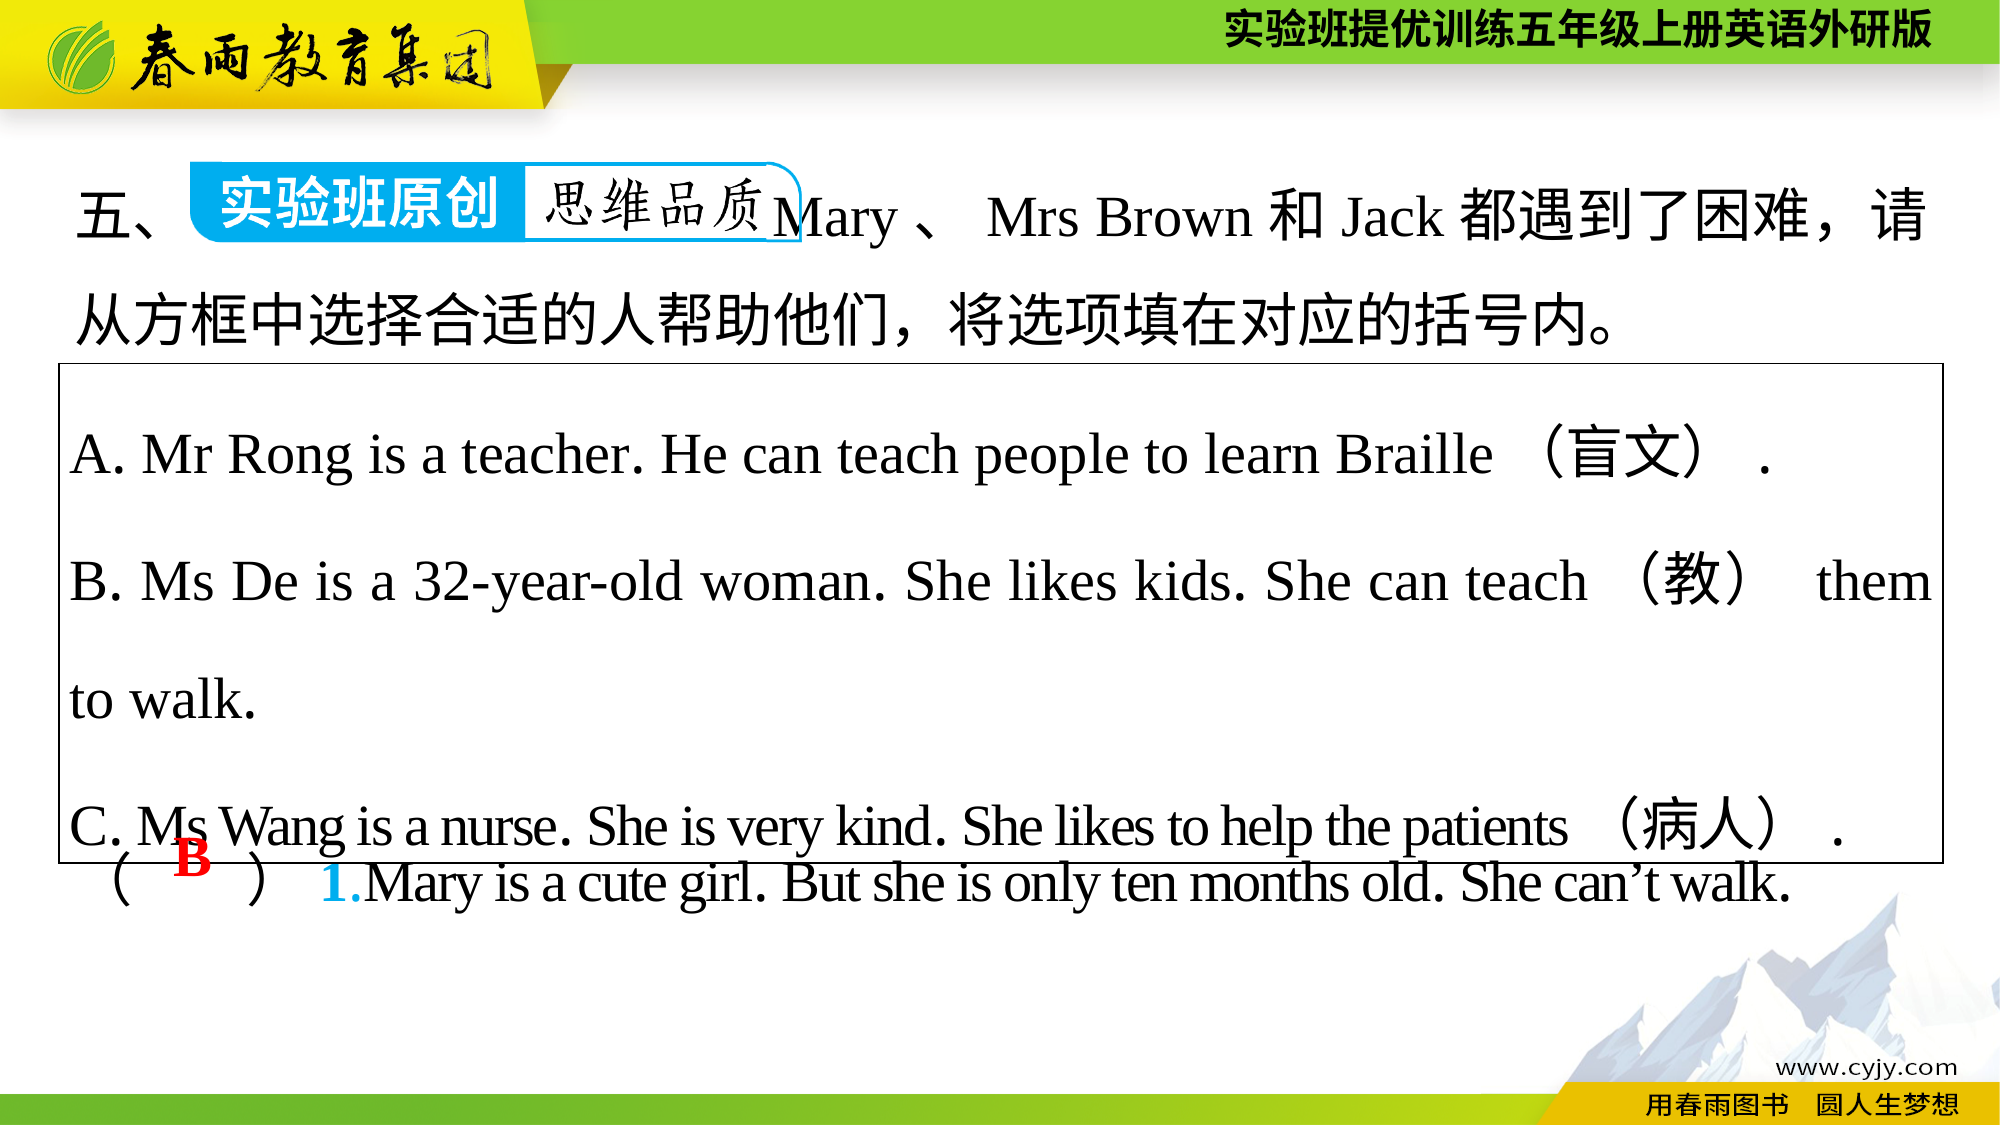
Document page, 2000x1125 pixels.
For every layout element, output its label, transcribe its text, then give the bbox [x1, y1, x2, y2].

text_box B [158, 810, 227, 896]
picture [0, 0, 2000, 1125]
list 五、 Mary、Mrs Brown和Jack都遇到了困难，请从方框中选择合适的人帮助他们，将选项填在对应的括号内。 （ ）1.Mary is a cute girl. But she is only ten months old. She can’t walk. [59, 864, 1944, 929]
list 五、 Mary、Mrs Brown和Jack都遇到了困难，请从方框中选择合适的人帮助他们，将选项填在对应的括号内。 （ ）1.Mary is a cute girl. But she is only ten months old. She can’t walk. [59, 136, 1944, 363]
table_header A. Mr Rong is a teacher. He can teach people to learn Braille（盲文）. B. Ms De is a 32-year-old woman. She likes kids. She can teach（教） them to walk. C. Ms Wang is a nurse. She is very kind. She likes to help the patients（病人）. [60, 364, 1942, 862]
